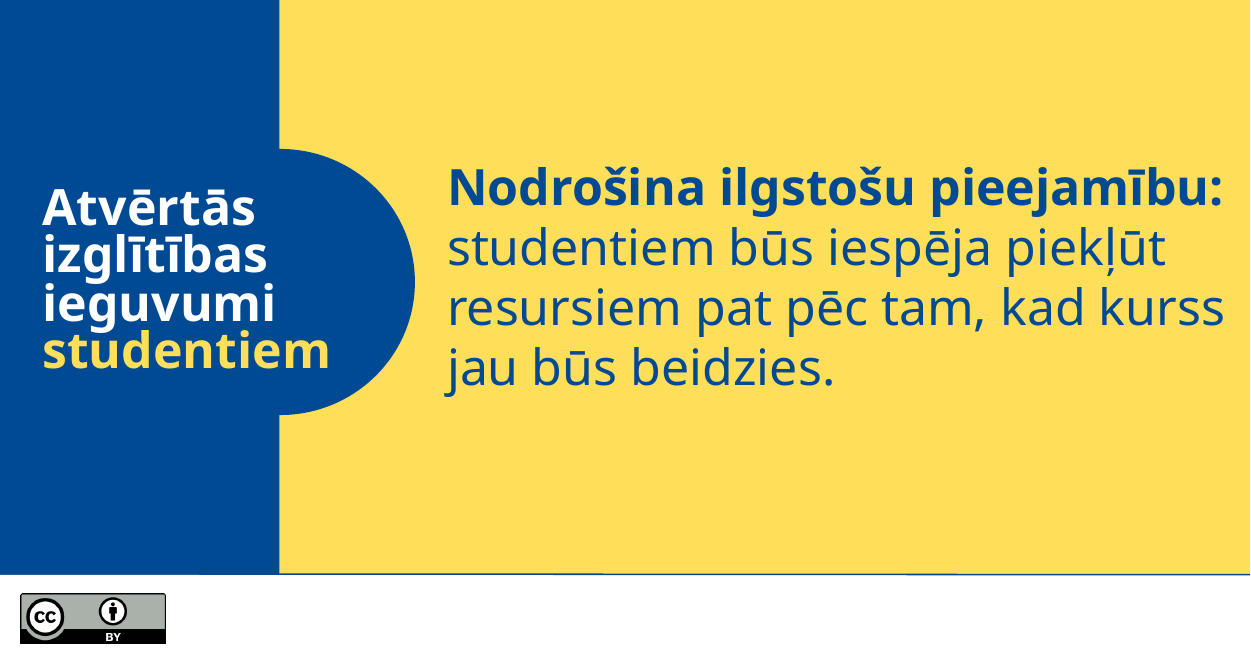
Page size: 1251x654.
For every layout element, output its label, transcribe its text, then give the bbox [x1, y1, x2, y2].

text_box [0, 582, 1250, 654]
picture [20, 592, 166, 645]
text_box Nodrošina ilgstošu pieejamību: studentiem būs iespēja piekļūt resursiem pat pēc tam, kad kurss jau būs beidzies. [432, 140, 1250, 411]
text_box [206, 148, 355, 171]
text_box [207, 394, 353, 416]
text_box Atvērtās izglītības ieguvumi studentiem [27, 171, 368, 394]
text_box [0, 0, 280, 573]
text_box [368, 181, 415, 383]
